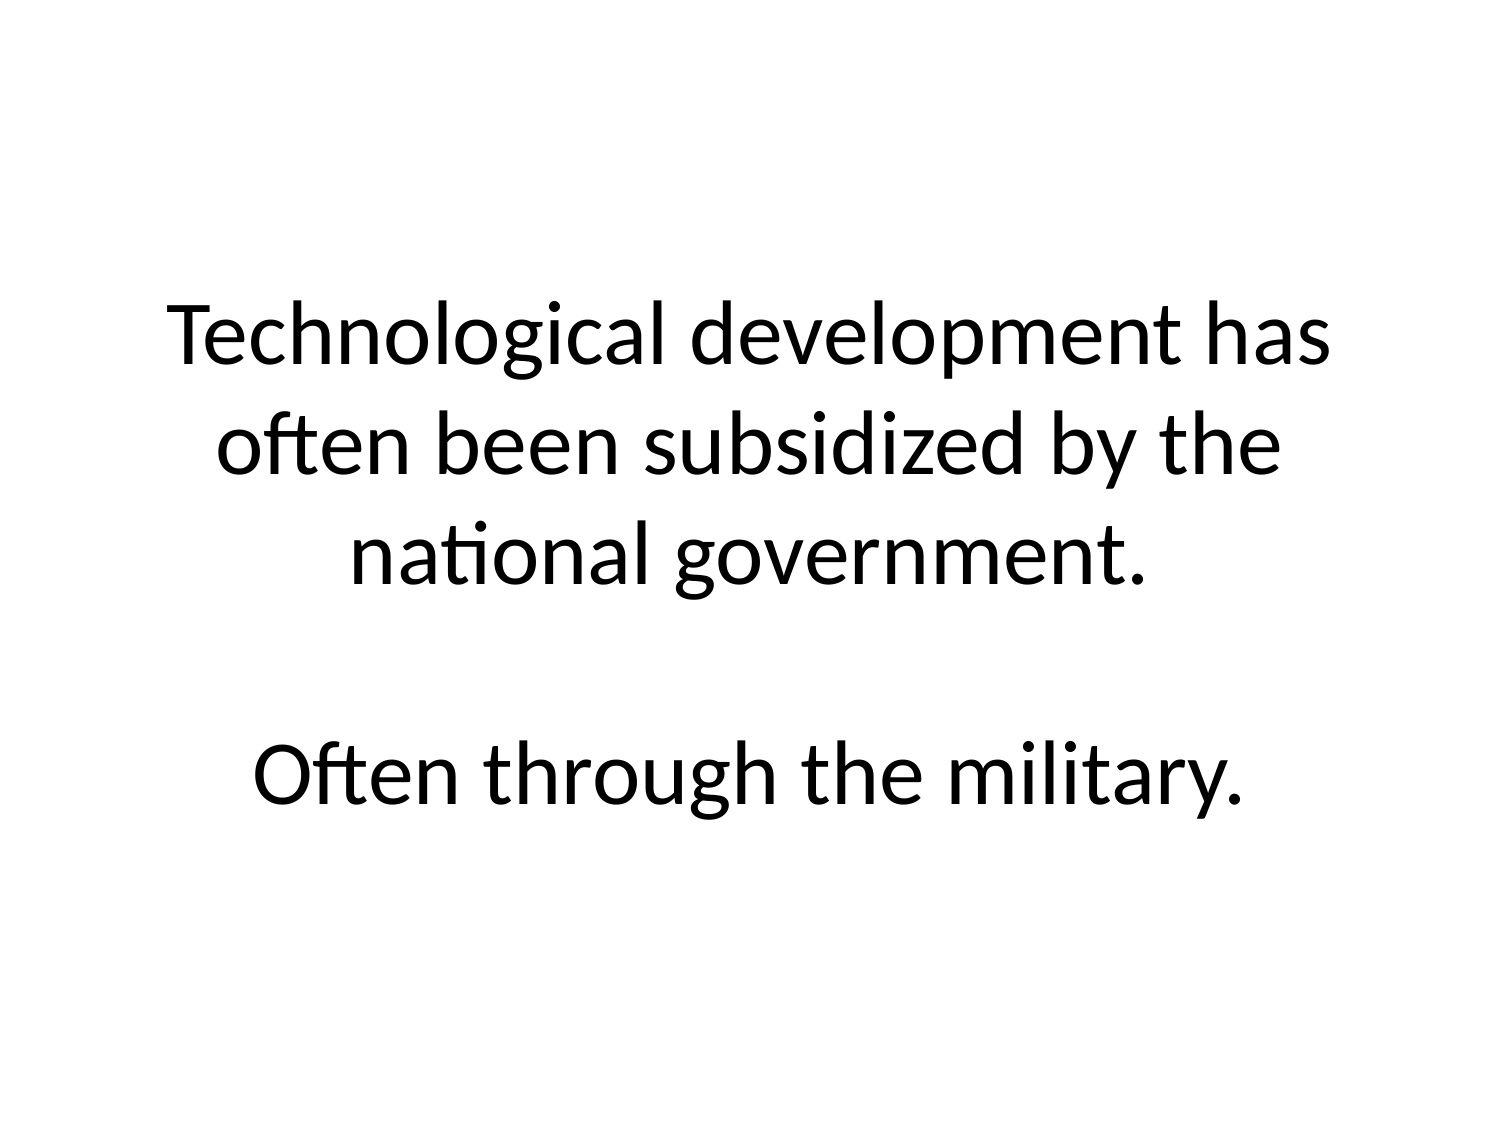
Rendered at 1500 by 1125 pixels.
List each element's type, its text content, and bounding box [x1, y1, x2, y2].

title Technological development has often been subsidized by the national government. Often through the military. [74, 44, 1426, 1051]
